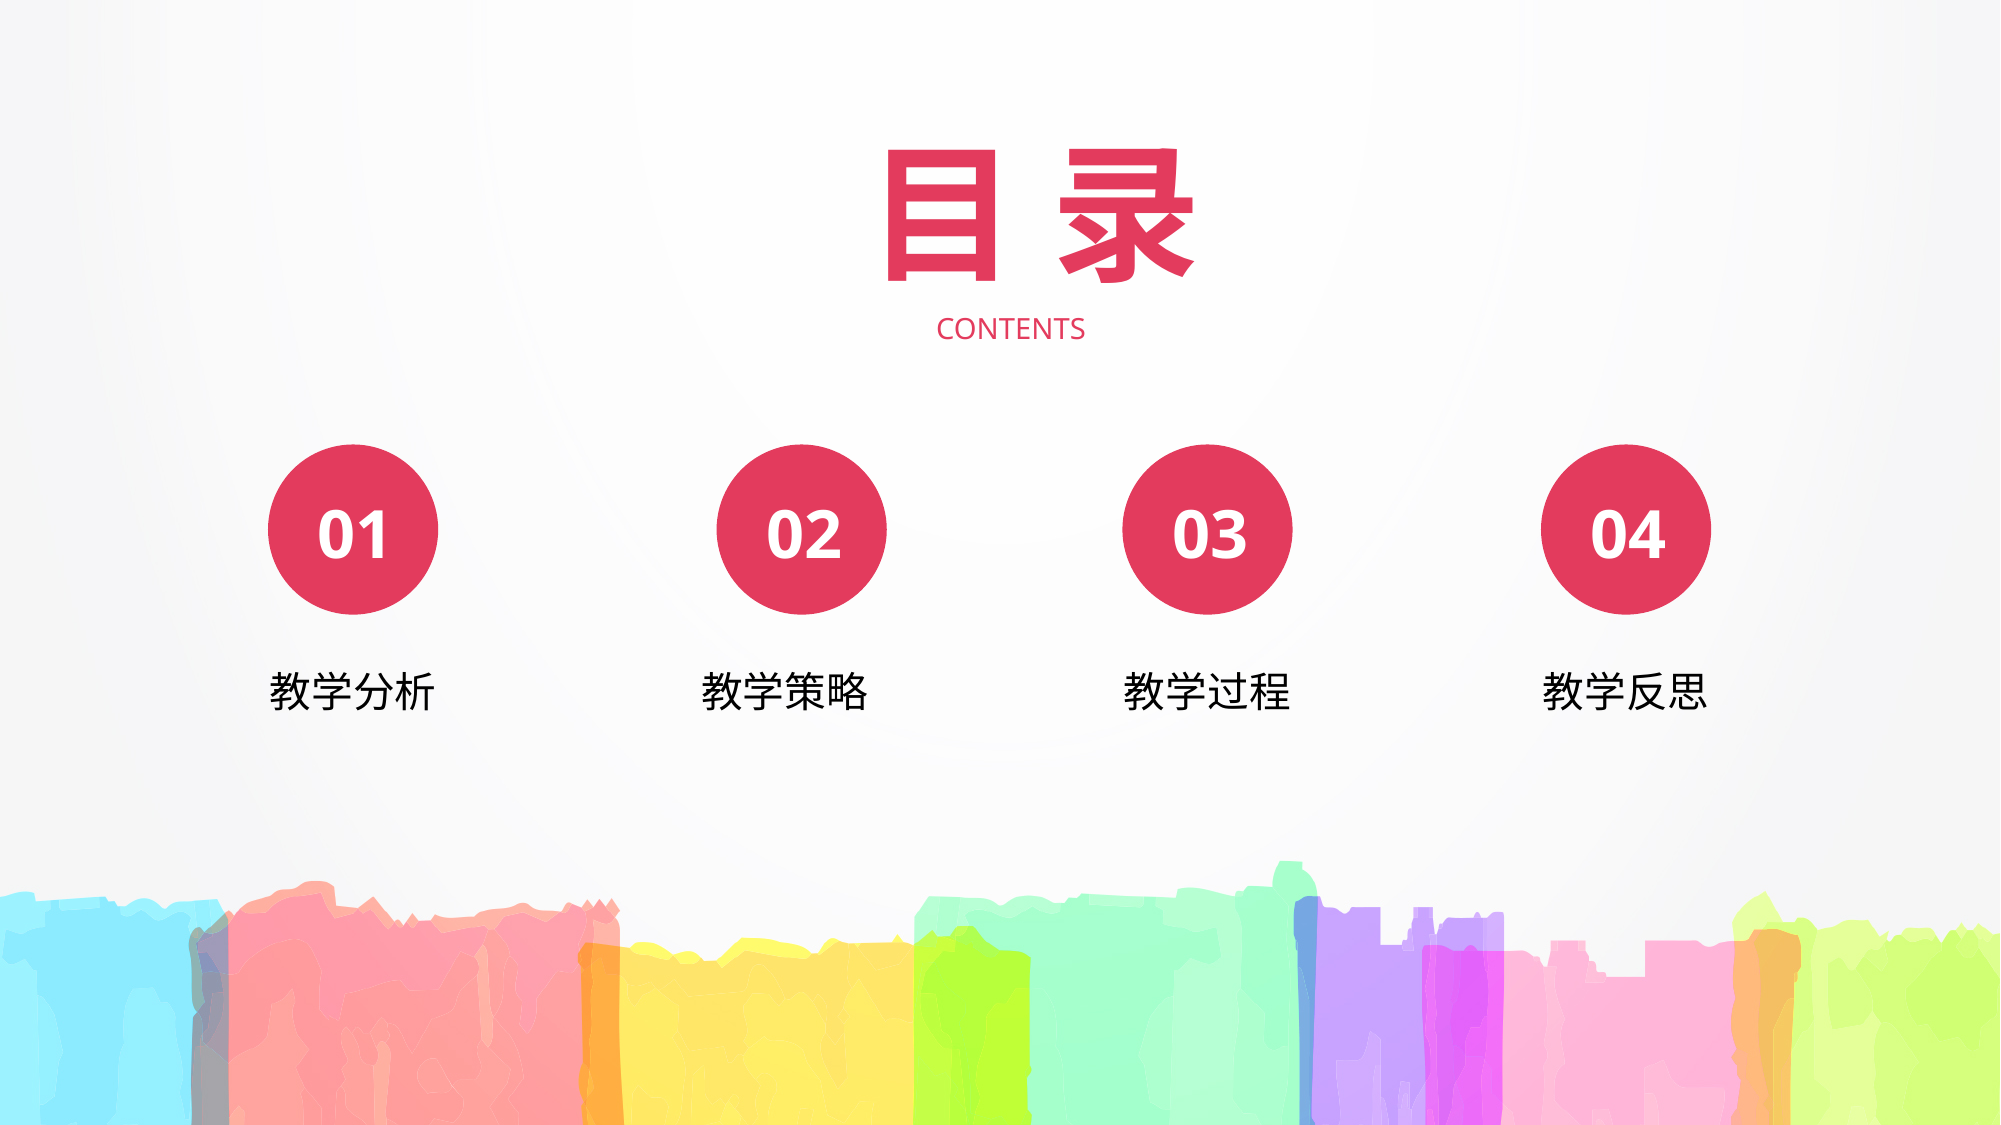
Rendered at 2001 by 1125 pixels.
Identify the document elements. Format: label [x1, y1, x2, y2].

picture [0, 0, 2000, 1125]
text_box [326, 160, 1674, 347]
